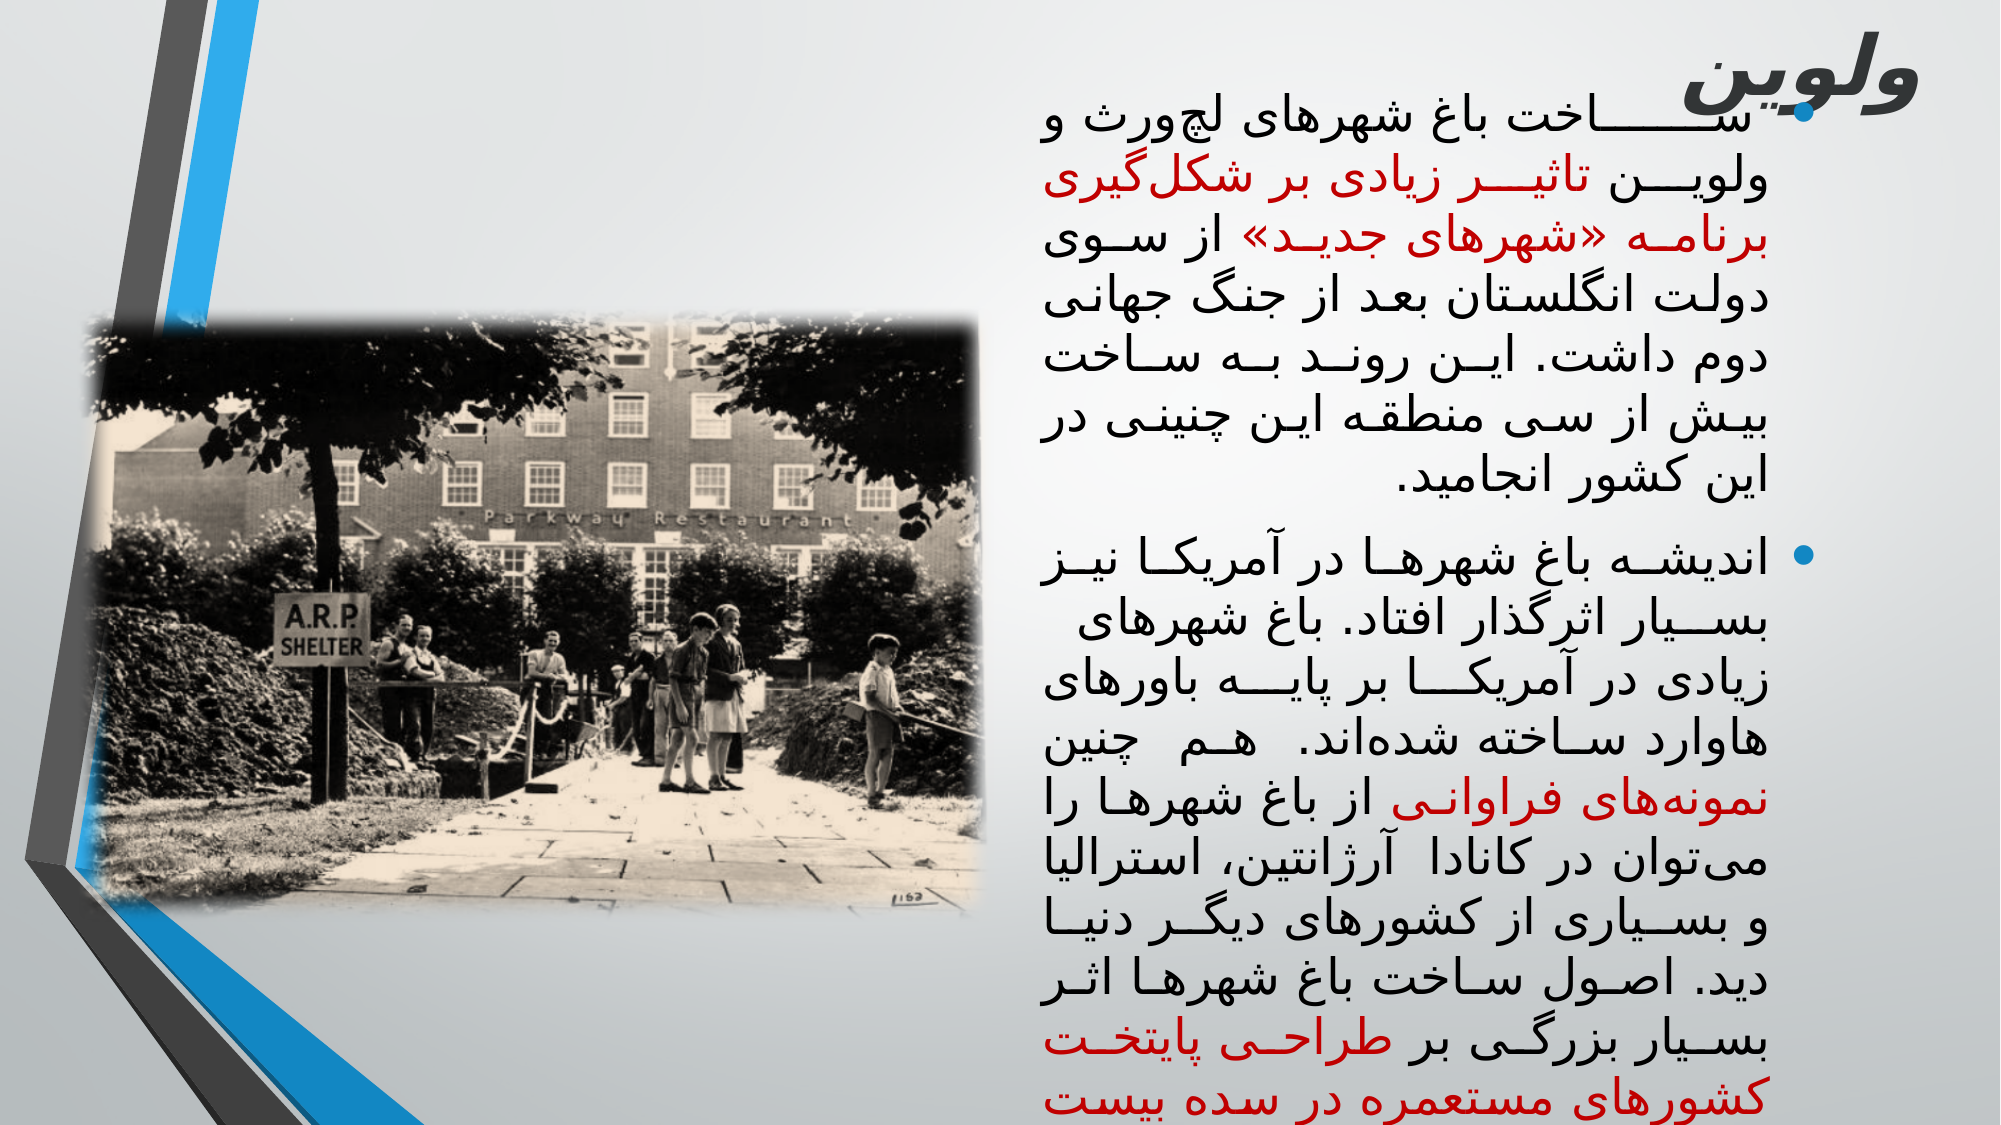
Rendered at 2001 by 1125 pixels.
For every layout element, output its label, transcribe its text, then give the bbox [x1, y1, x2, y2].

list ساخت باغ‌ شهر‌های لچ‌ورث و ولوین تاثیر زیادی بر شکل‌گیری برنامه «شهر‌های جدید» از سوی دولت انگلستان بعد از جنگ جهانی دوم داشت. این روند به ساخت بیش از سی منطقه این چنینی در این کشور انجامید. اندیشه باغ‌ شهر‌ها در آمریکا نیز بسیار اثر‌گذار افتاد. باغ‌ شهر‌های زیادی در آمریکا بر پایه باور‌های هاوارد ساخته شده‌اند. هم چنین نمونه‌های فراوانی از باغ‌ شهر‌ها را می‌توان در کانادا آرژانتین، استرالیا و بسیاری از کشور‌های دیگر دنیا دید. اصول ساخت باغ‌ شهر‌ها اثر بسیار بزرگی بر طراحی پایتخت کشور‌های مستعمره در سده بیست میلادی گذاشت. [1027, 306, 1833, 1042]
title ولوین [286, 32, 1937, 271]
picture [77, 306, 994, 922]
